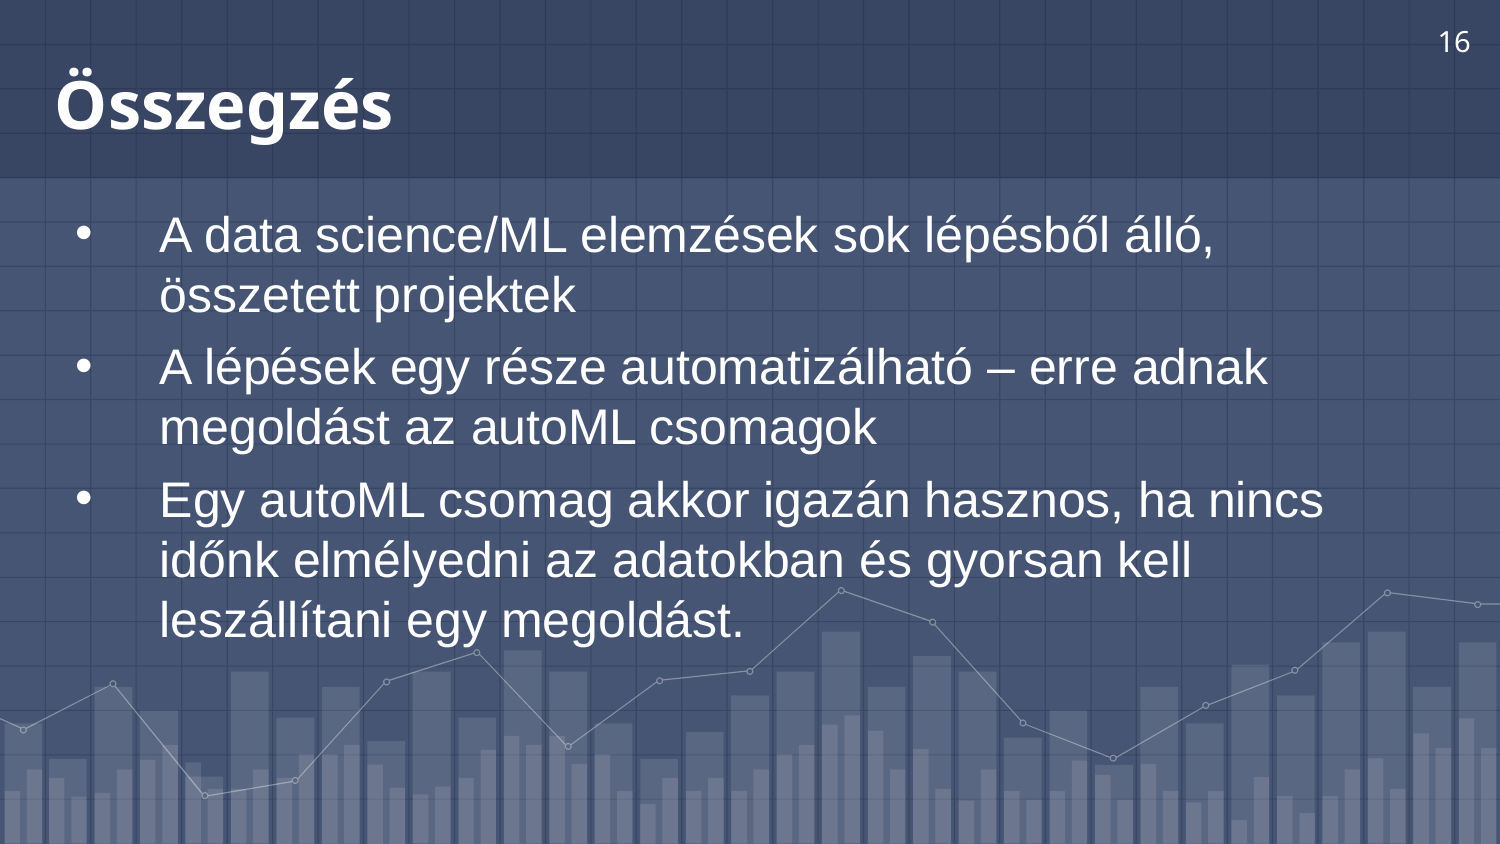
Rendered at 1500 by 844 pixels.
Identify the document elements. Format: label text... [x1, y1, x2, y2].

slide_number 16 [1408, 0, 1500, 88]
text_box A data science/ML elemzések sok lépésből álló, összetett projektek A lépések egy része automatizálható – erre adnak megoldást az autoML csomagok Egy autoML csomag akkor igazán hasznos, ha nincs időnk elmélyedni az adatokban és gyorsan kell leszállítani egy megoldást. [60, 195, 1401, 655]
title Összegzés [39, 17, 1329, 159]
